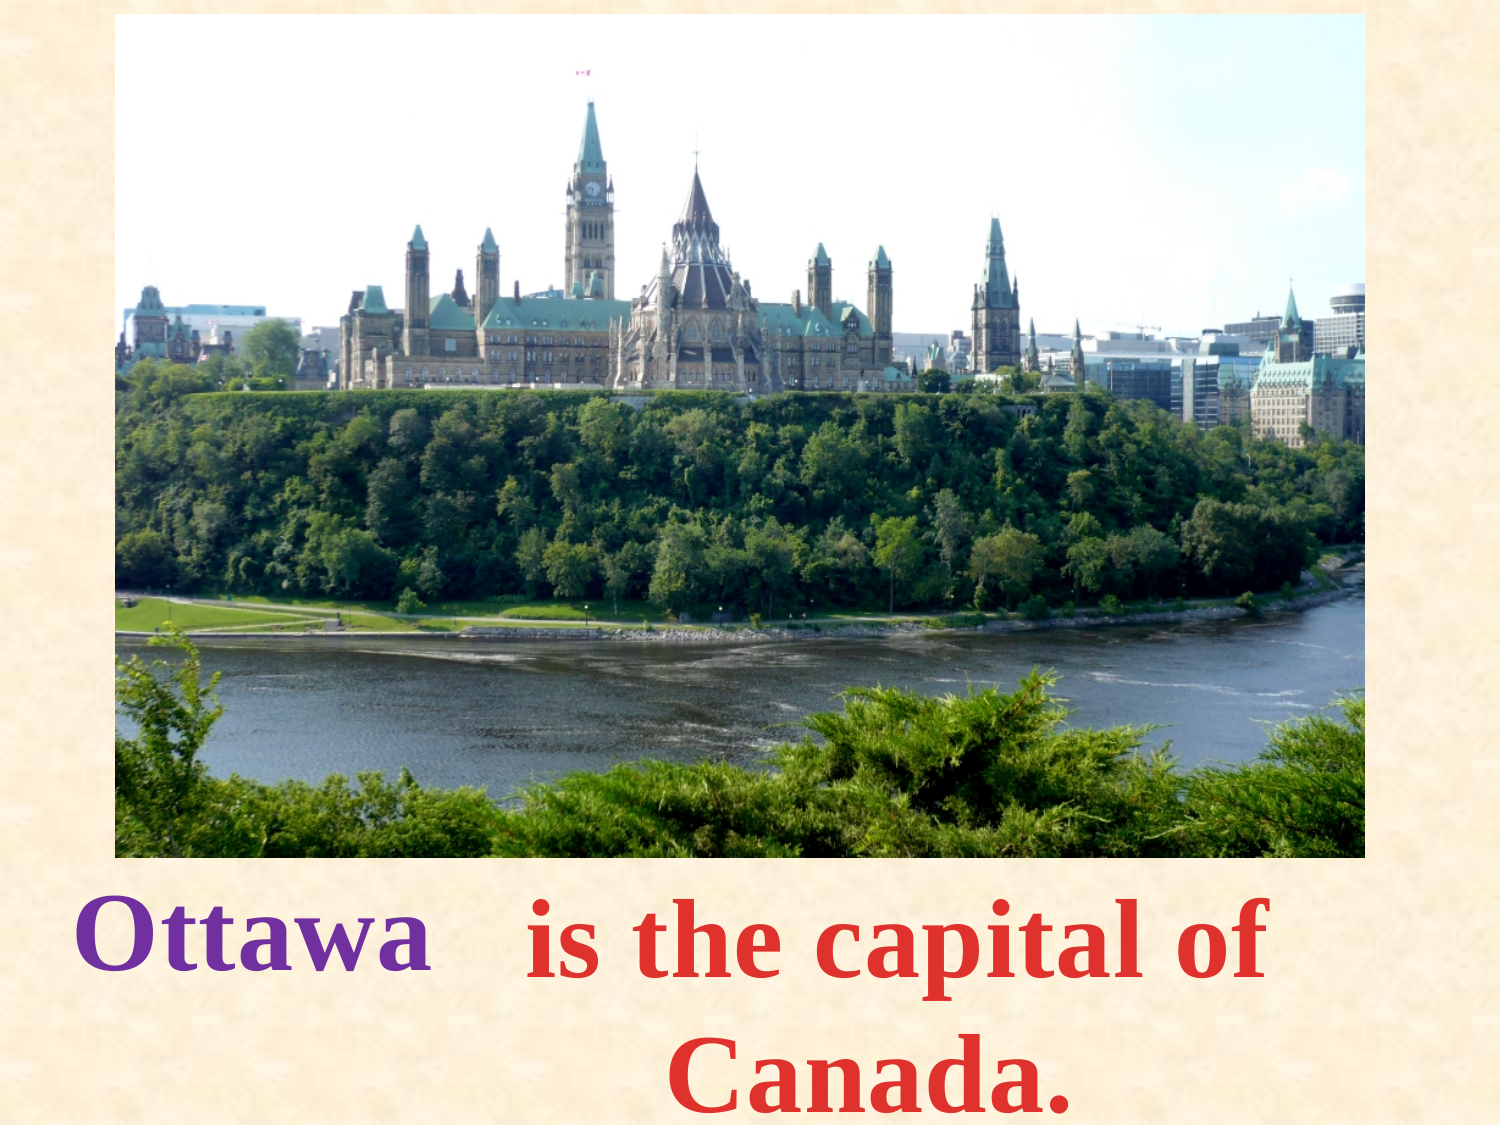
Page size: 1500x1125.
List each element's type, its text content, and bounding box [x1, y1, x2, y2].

picture [0, 0, 1500, 1125]
text_box Ottawa [56, 850, 449, 1001]
text_box is the capital of Canada. [294, 857, 1500, 1125]
